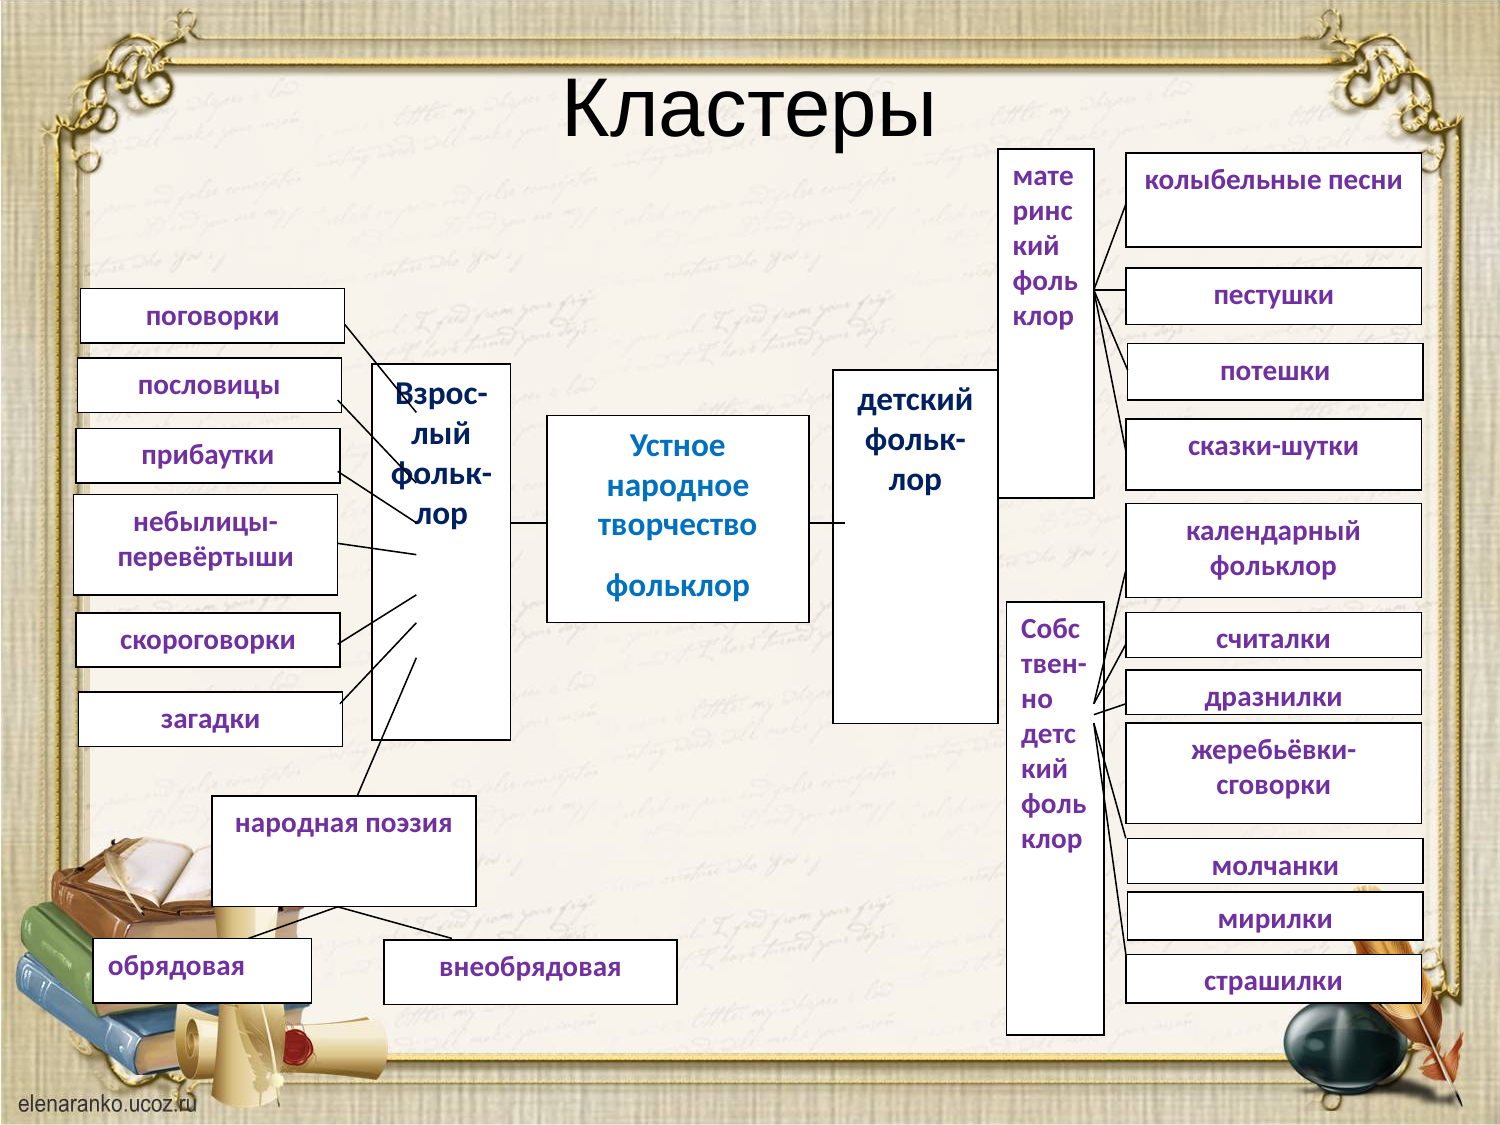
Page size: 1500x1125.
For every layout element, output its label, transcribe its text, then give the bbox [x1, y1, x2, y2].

title Кластеры [75, 44, 1425, 149]
picture [0, 0, 1500, 1125]
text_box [73, 148, 1424, 1036]
